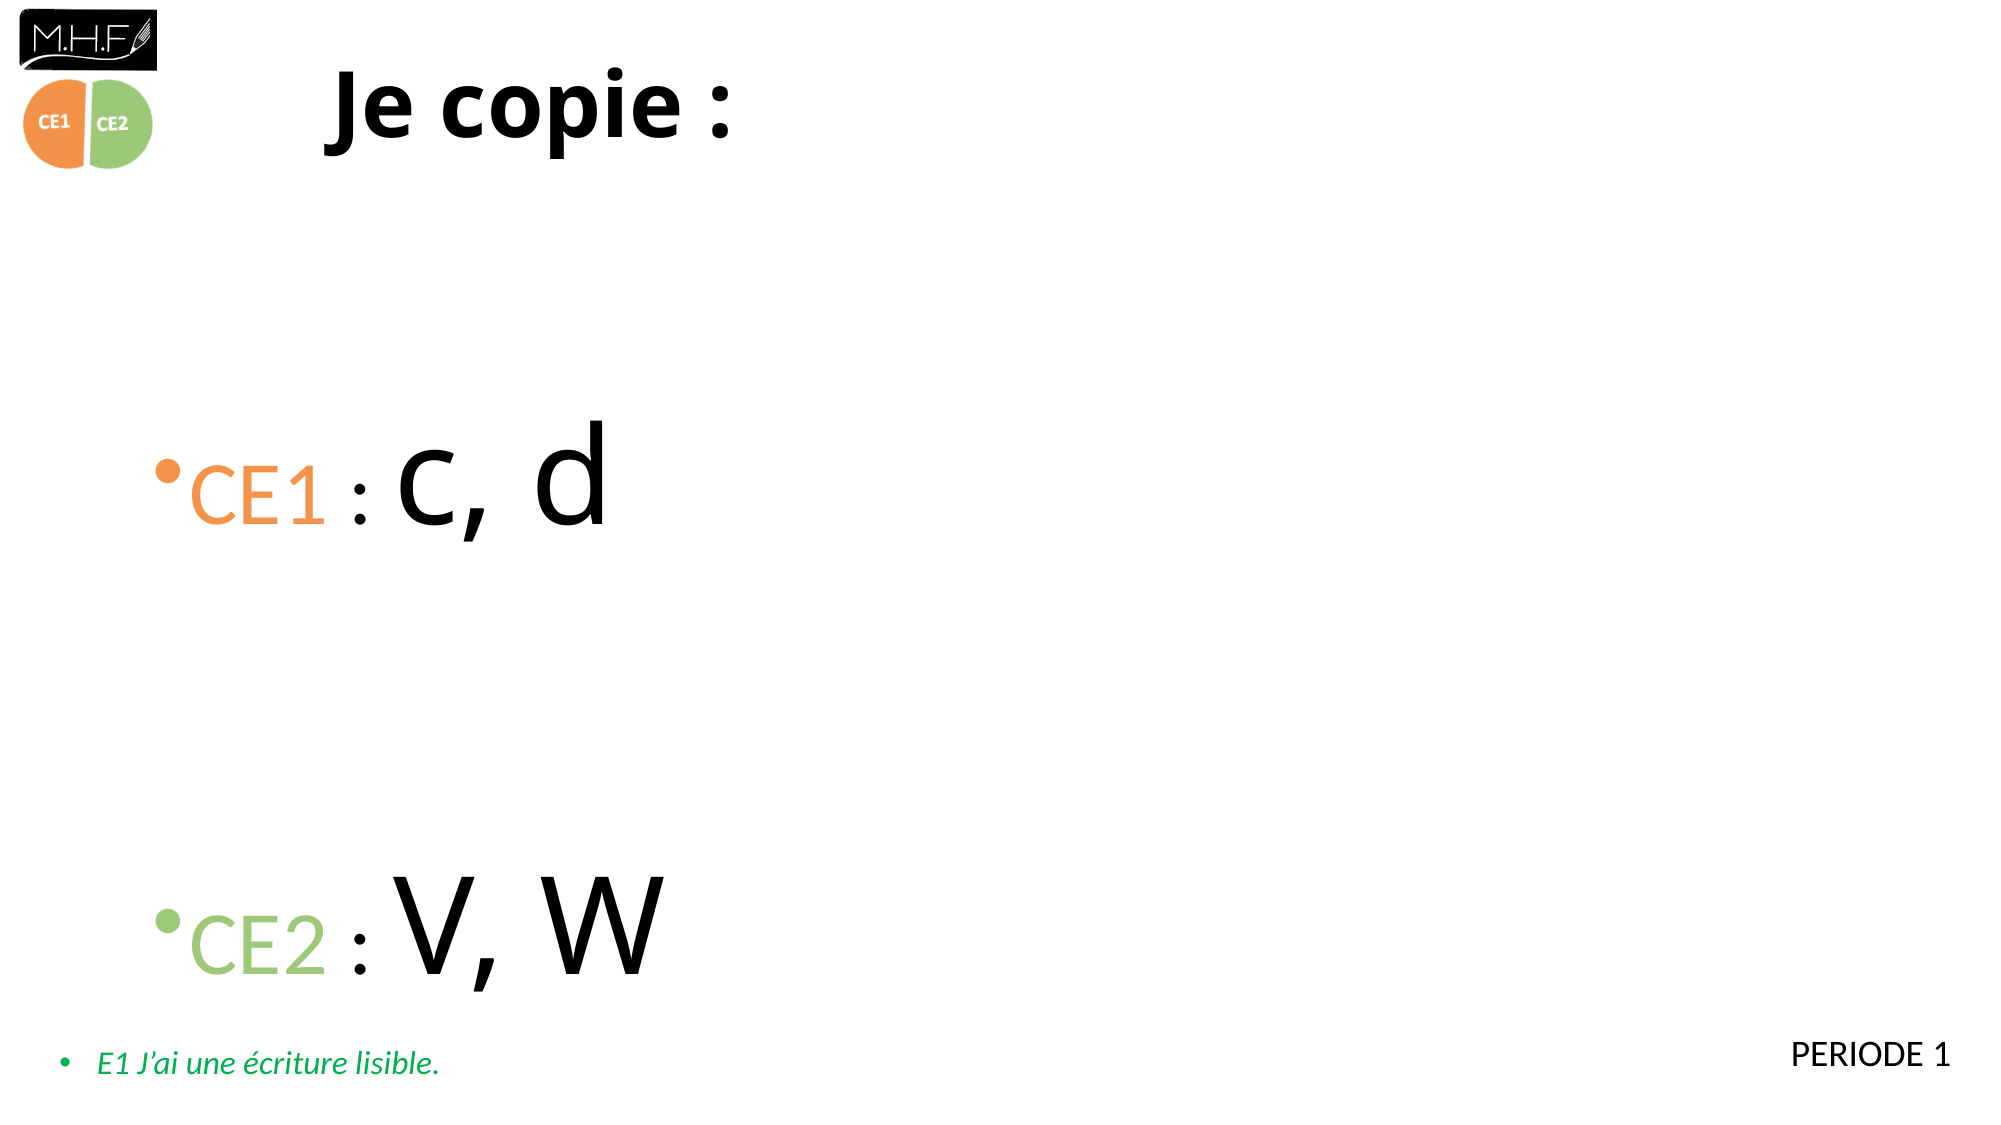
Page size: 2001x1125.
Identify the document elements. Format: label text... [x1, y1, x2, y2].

text_box PERIODE 1 [1362, 1021, 1967, 1082]
text_box E1 J’ai une écriture lisible. [44, 1038, 1346, 1092]
list CE1 : c, d CE2 : V, W [137, 299, 1863, 1014]
picture [1, 7, 177, 207]
title Je copie : [316, 0, 1863, 218]
